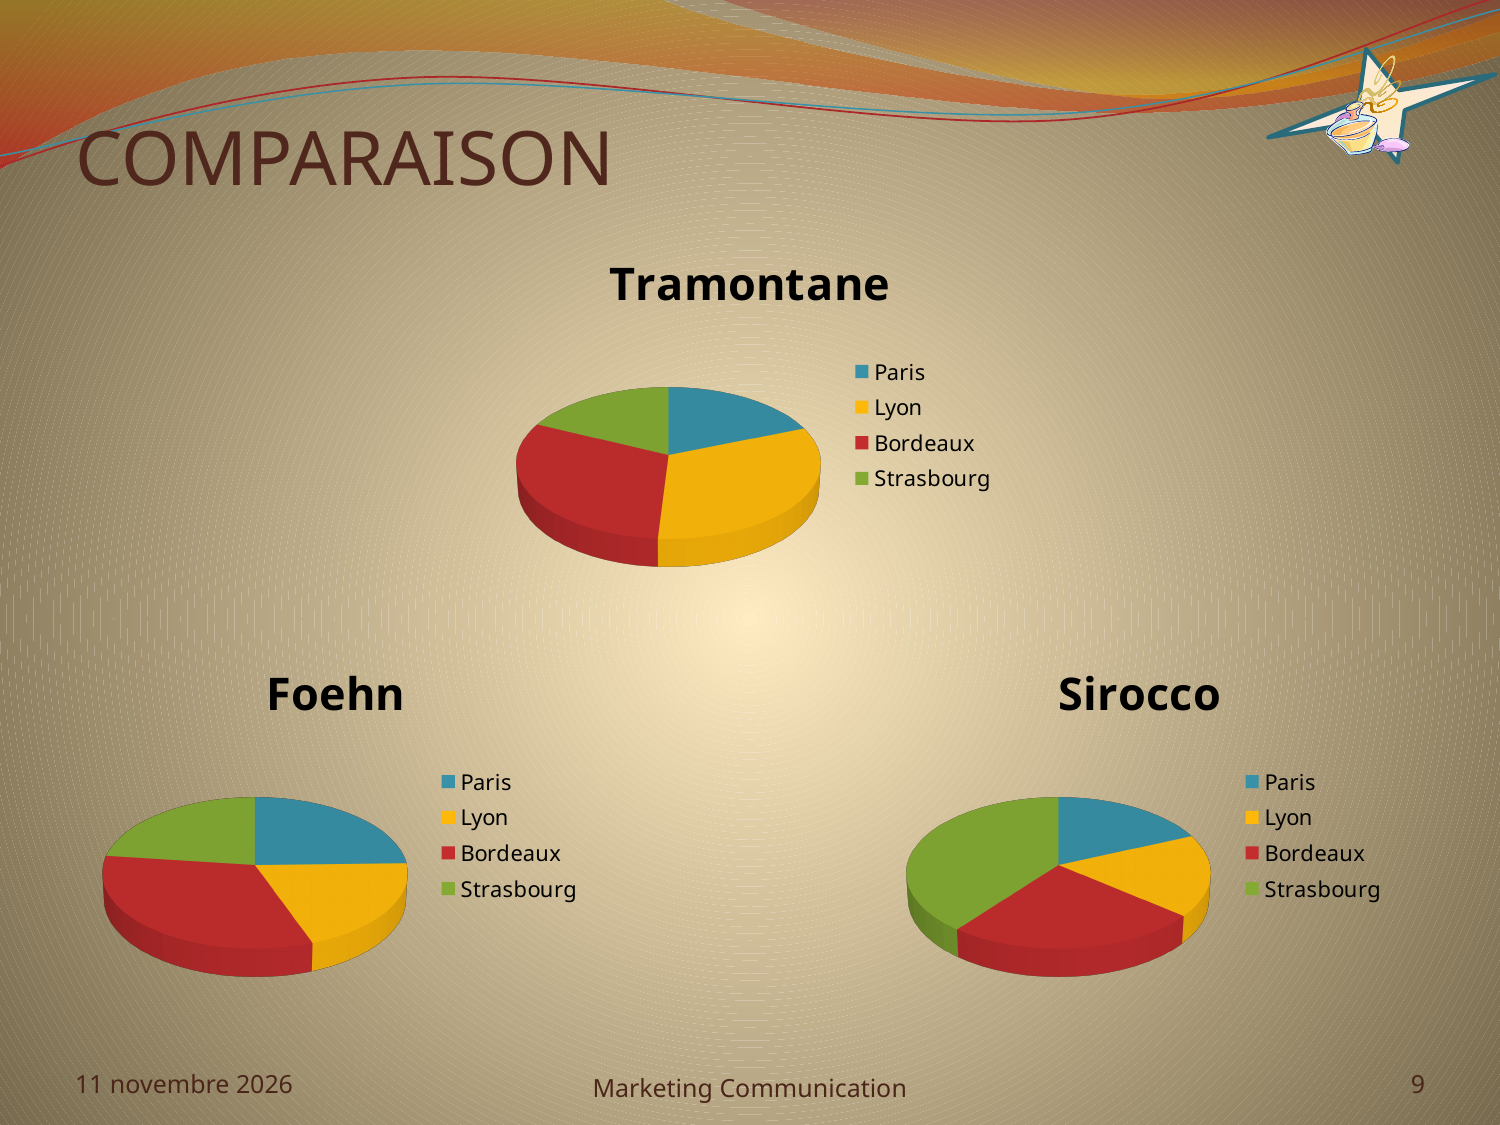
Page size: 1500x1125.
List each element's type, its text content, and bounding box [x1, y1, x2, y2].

title Comparaison [75, 70, 1425, 201]
slide_number 9 [1299, 1042, 1425, 1103]
chart [878, 632, 1402, 1038]
slide_number mars 11 [75, 1050, 425, 1103]
chart [488, 222, 1012, 628]
chart [74, 632, 598, 1038]
footer Marketing Communication [474, 1042, 1025, 1103]
